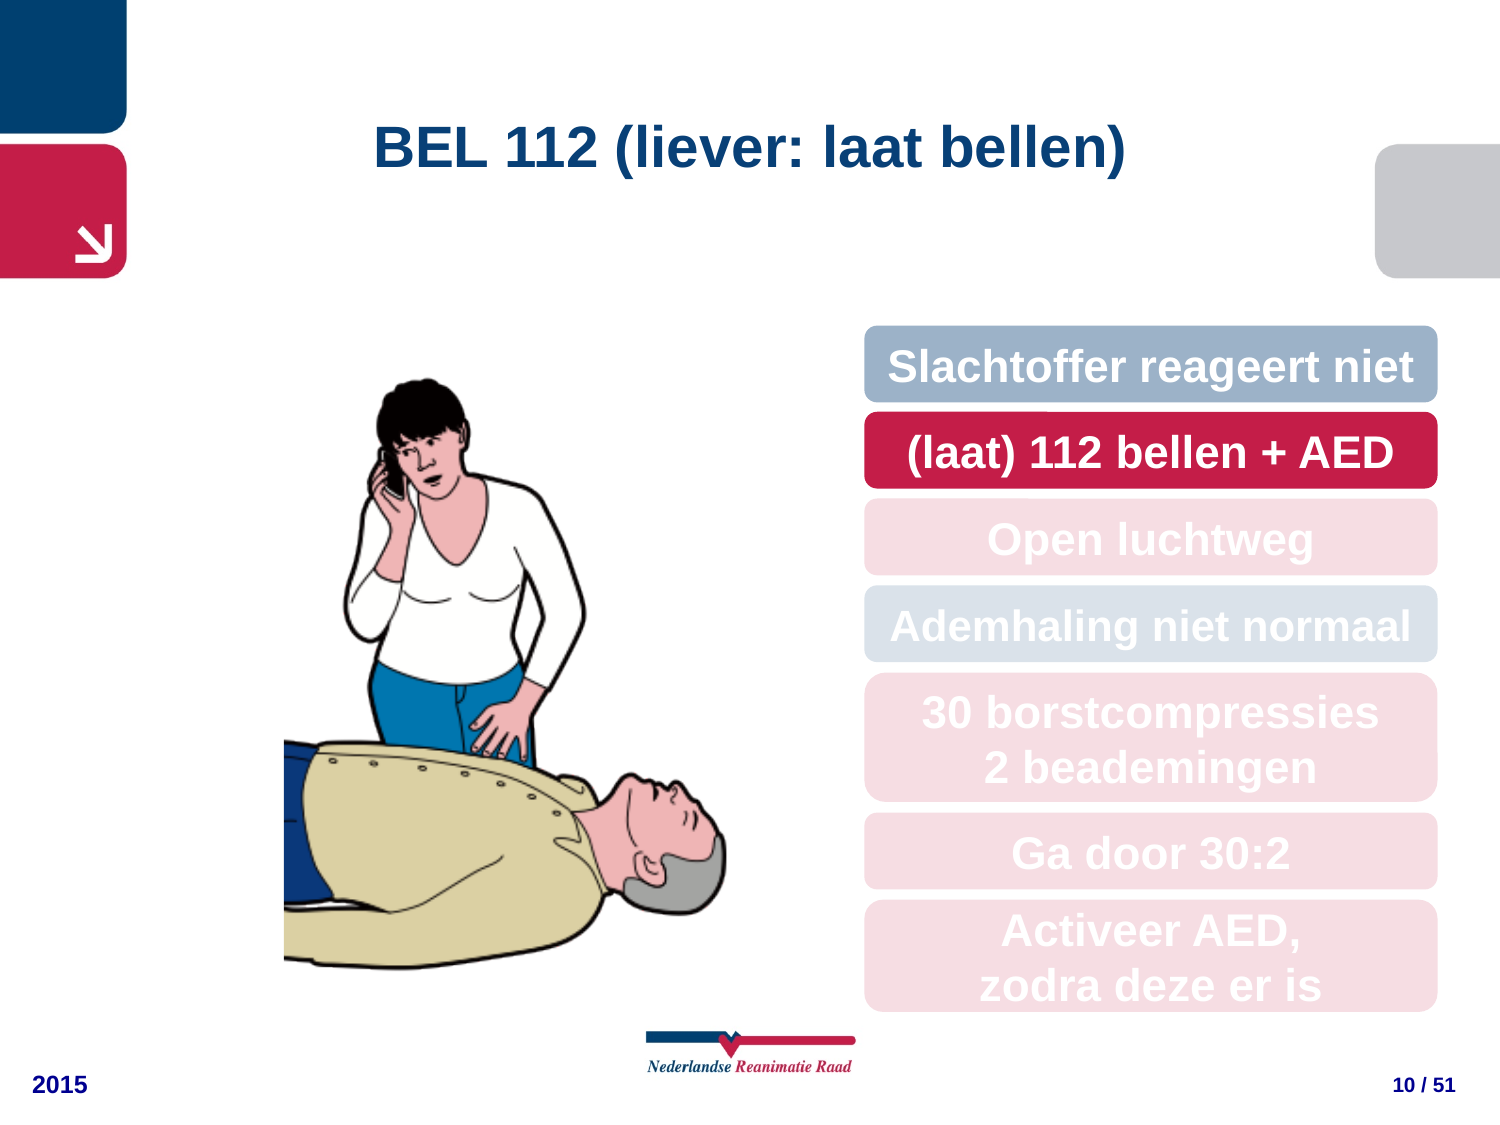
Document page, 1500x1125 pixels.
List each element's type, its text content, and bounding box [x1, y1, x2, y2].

text_box (laat) 112 bellen + AED [862, 409, 1440, 491]
text_box BEL 112 (liever: laat bellen) [33, 101, 1468, 177]
text_box Ademhaling niet normaal [862, 583, 1440, 665]
text_box Open luchtweg [862, 496, 1440, 578]
text_box Activeer AED, zodra deze er is [862, 897, 1440, 1015]
picture [0, 0, 1500, 1125]
text_box Ga door 30:2 [862, 810, 1440, 892]
text_box Slachtoffer reageert niet [862, 323, 1440, 405]
text_box 30 borstcompressies 2 beademingen [862, 670, 1440, 805]
